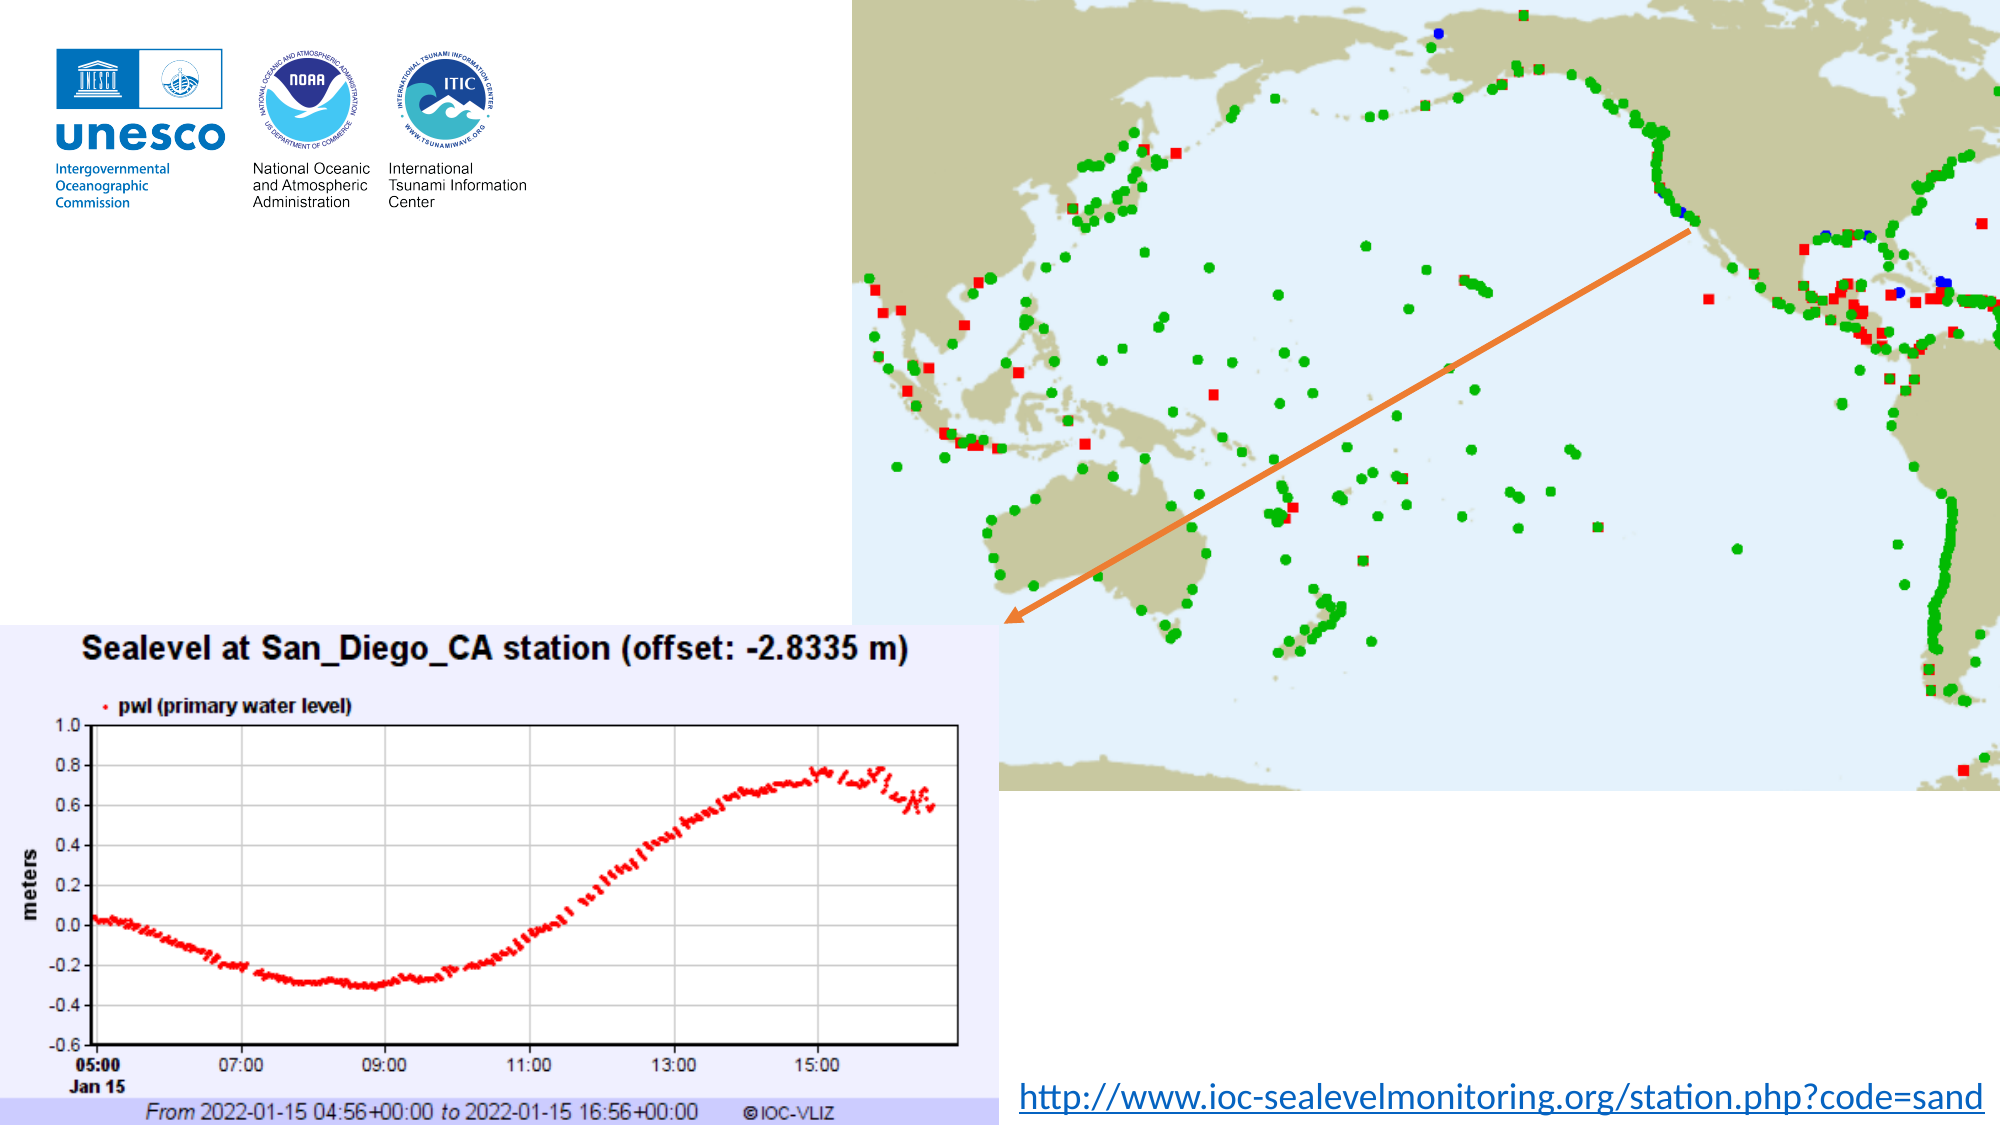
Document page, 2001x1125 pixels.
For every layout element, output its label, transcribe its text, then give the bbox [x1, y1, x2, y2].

picture [0, 0, 2000, 1125]
text_box http://www.ioc-sealevelmonitoring.org/station.php?code=sand [999, 1064, 2000, 1125]
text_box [1003, 230, 1691, 624]
picture [43, 35, 527, 221]
